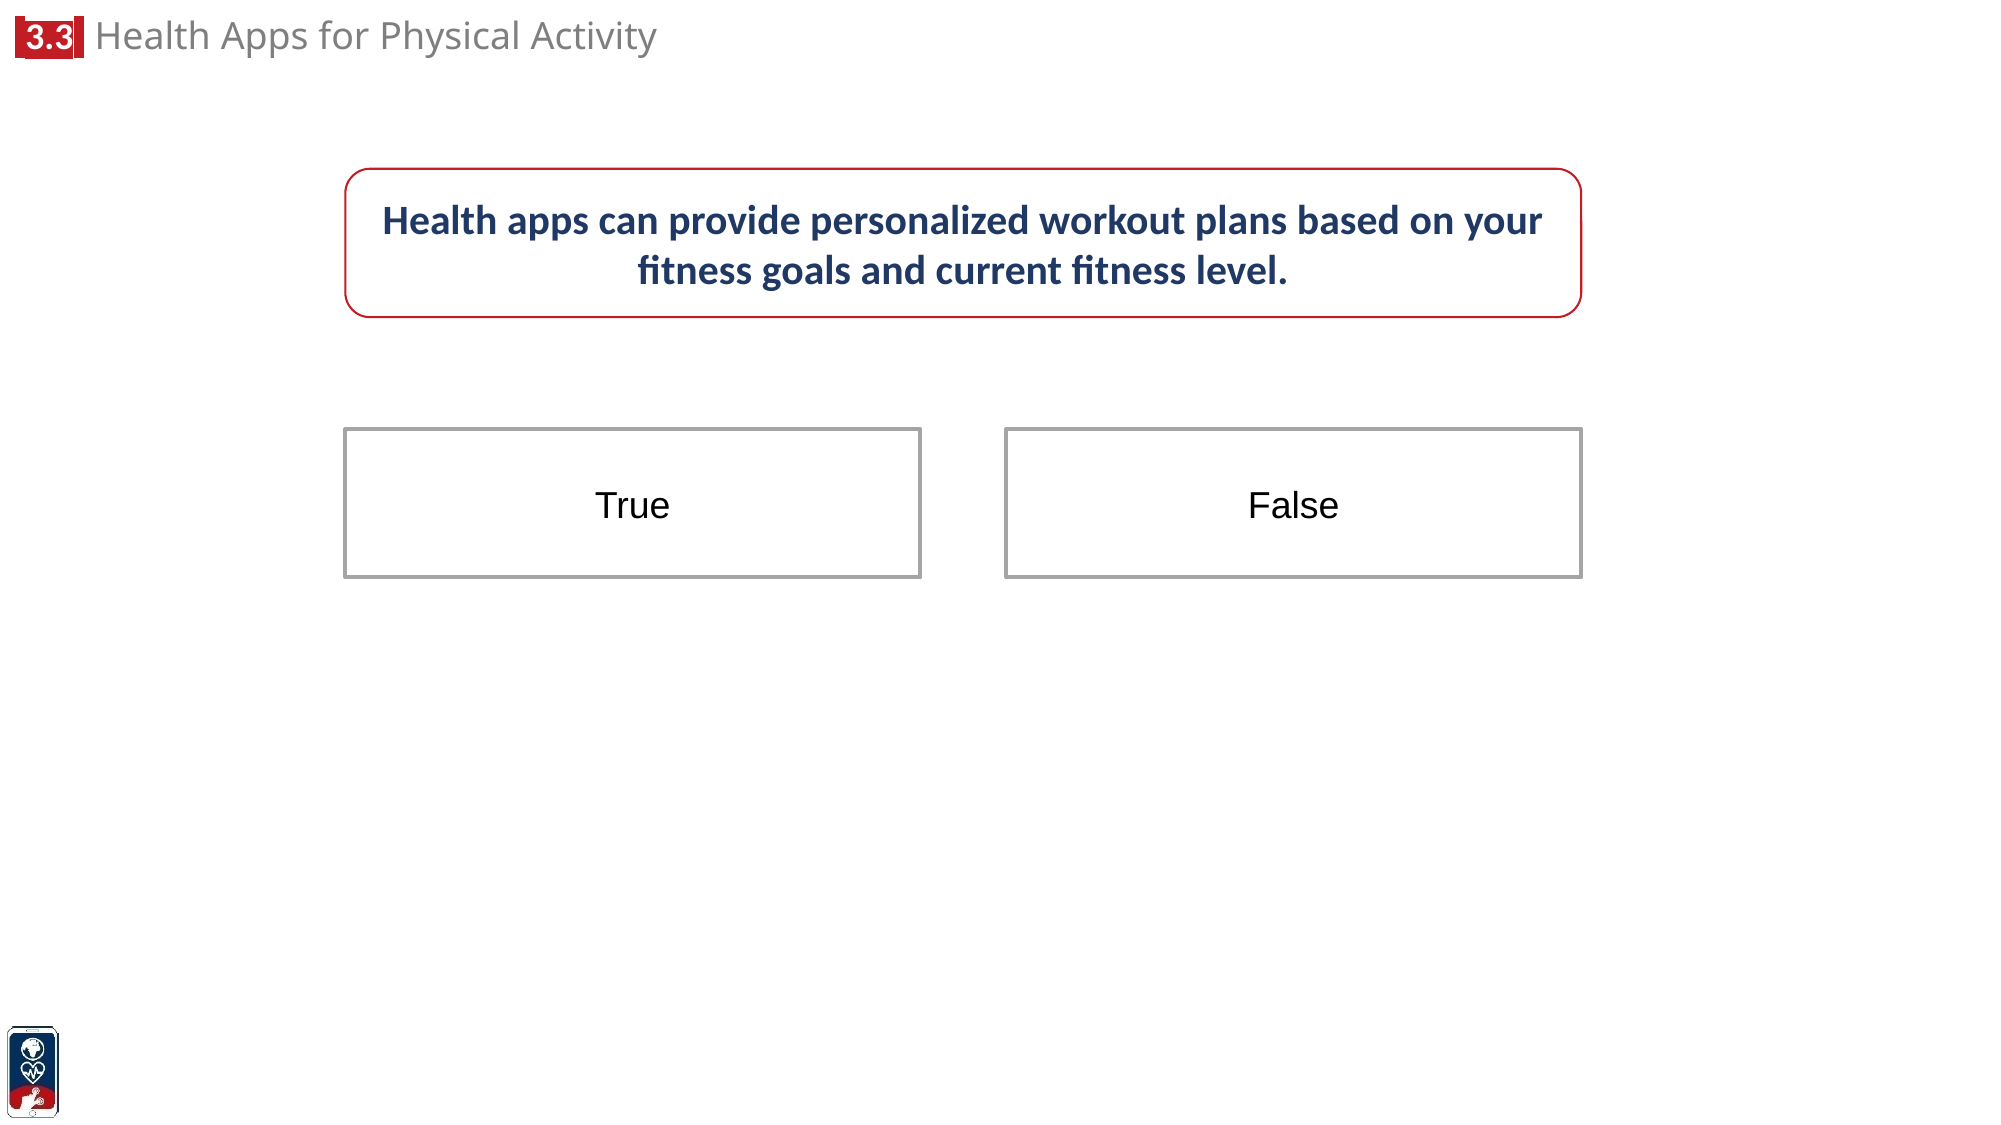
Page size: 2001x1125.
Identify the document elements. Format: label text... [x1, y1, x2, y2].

picture [7, 1026, 59, 1118]
text_box Health apps can provide personalized workout plans based on your fitness goals and current fitness level. [345, 168, 1582, 318]
text_box False [1004, 427, 1583, 579]
text_box True [343, 427, 922, 579]
